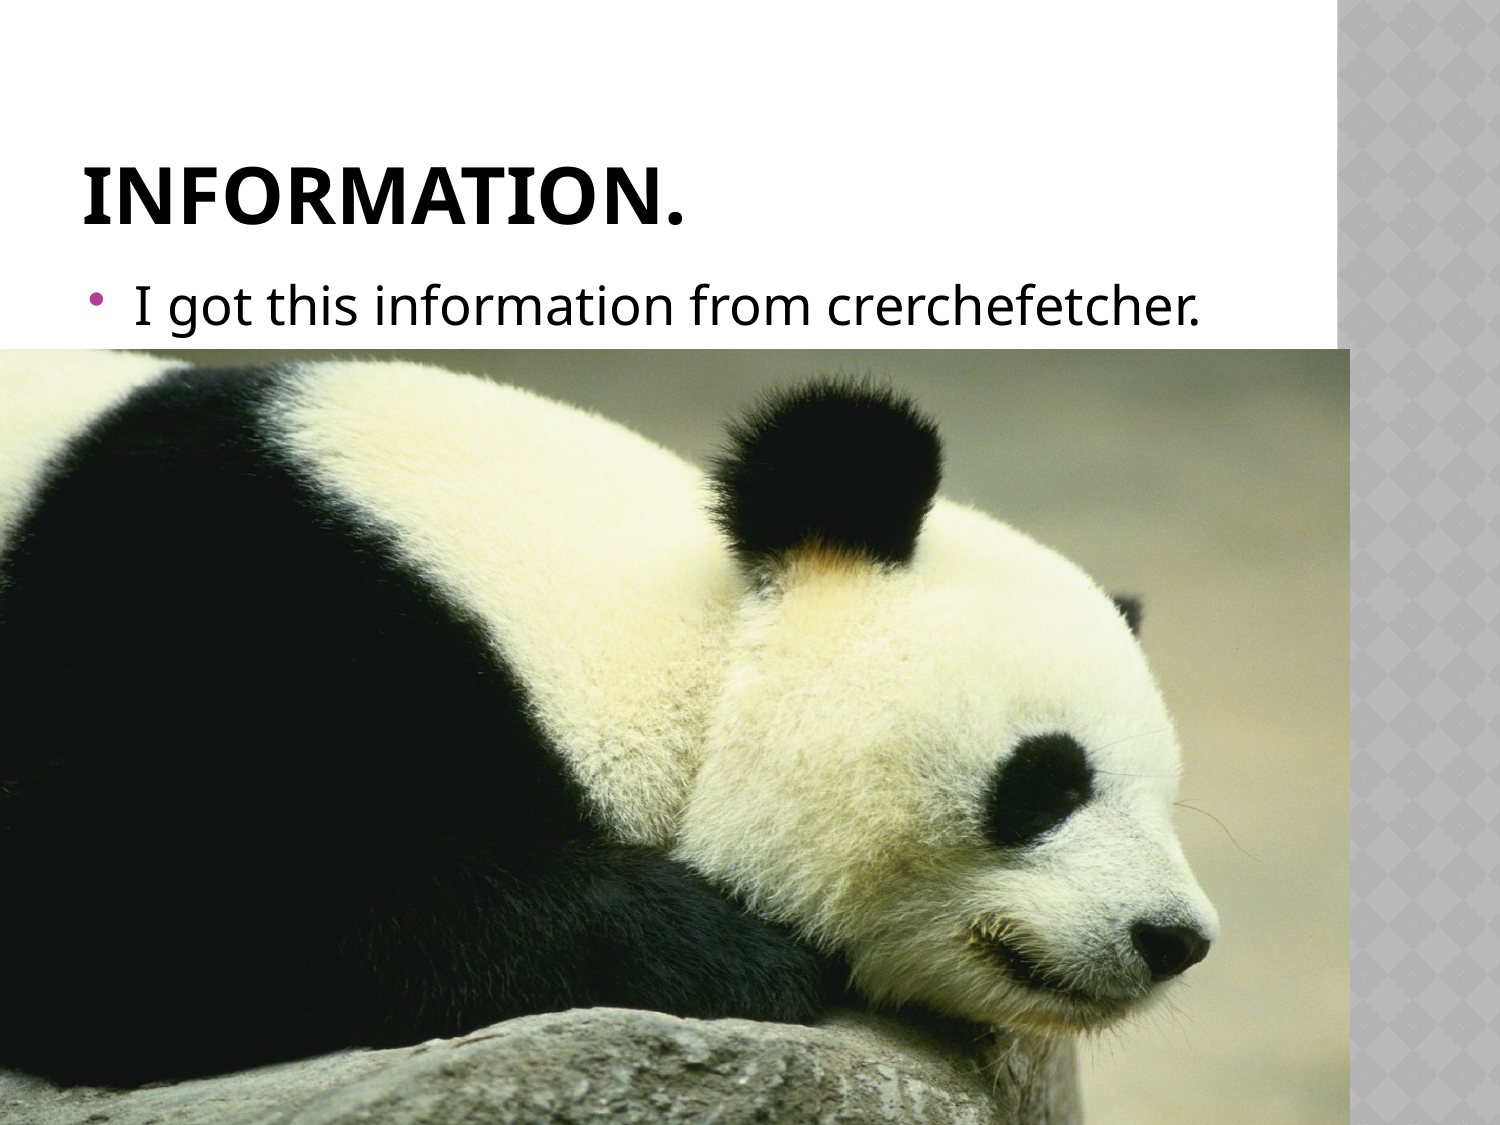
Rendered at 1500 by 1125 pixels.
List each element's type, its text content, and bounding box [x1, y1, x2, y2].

title Information. [75, 52, 1263, 240]
picture [0, 349, 1351, 1125]
list I got this information from crerchefetcher. [75, 264, 1263, 347]
